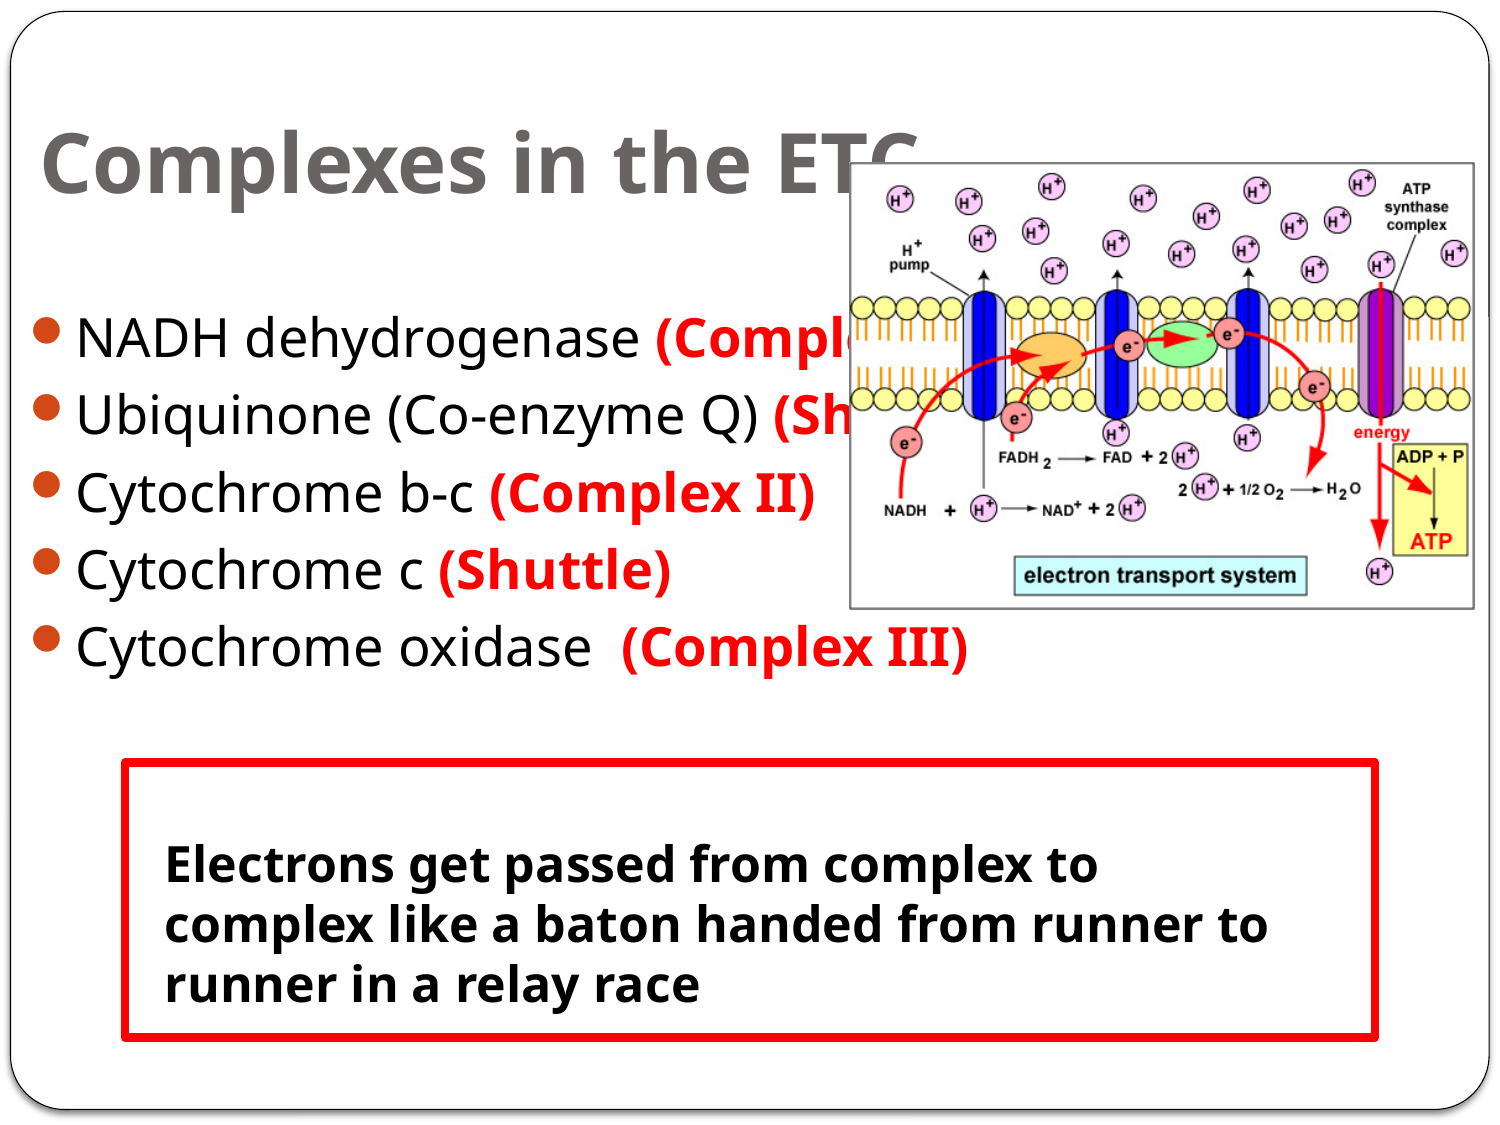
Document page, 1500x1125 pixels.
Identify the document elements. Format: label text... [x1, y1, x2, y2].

text_box [124, 761, 1376, 1039]
picture [849, 162, 1476, 610]
text_box Electrons get passed from complex to complex like a baton handed from runner to runner in a relay race [150, 824, 1325, 1020]
list NADH dehydrogenase (Complex I ) Ubiquinone (Co-enzyme Q) (Shuttle) Cytochrome b-c (Complex II) Cytochrome c (Shuttle) Cytochrome oxidase (Complex III) [14, 218, 1365, 962]
title Complexes in the ETC [24, 37, 1375, 218]
